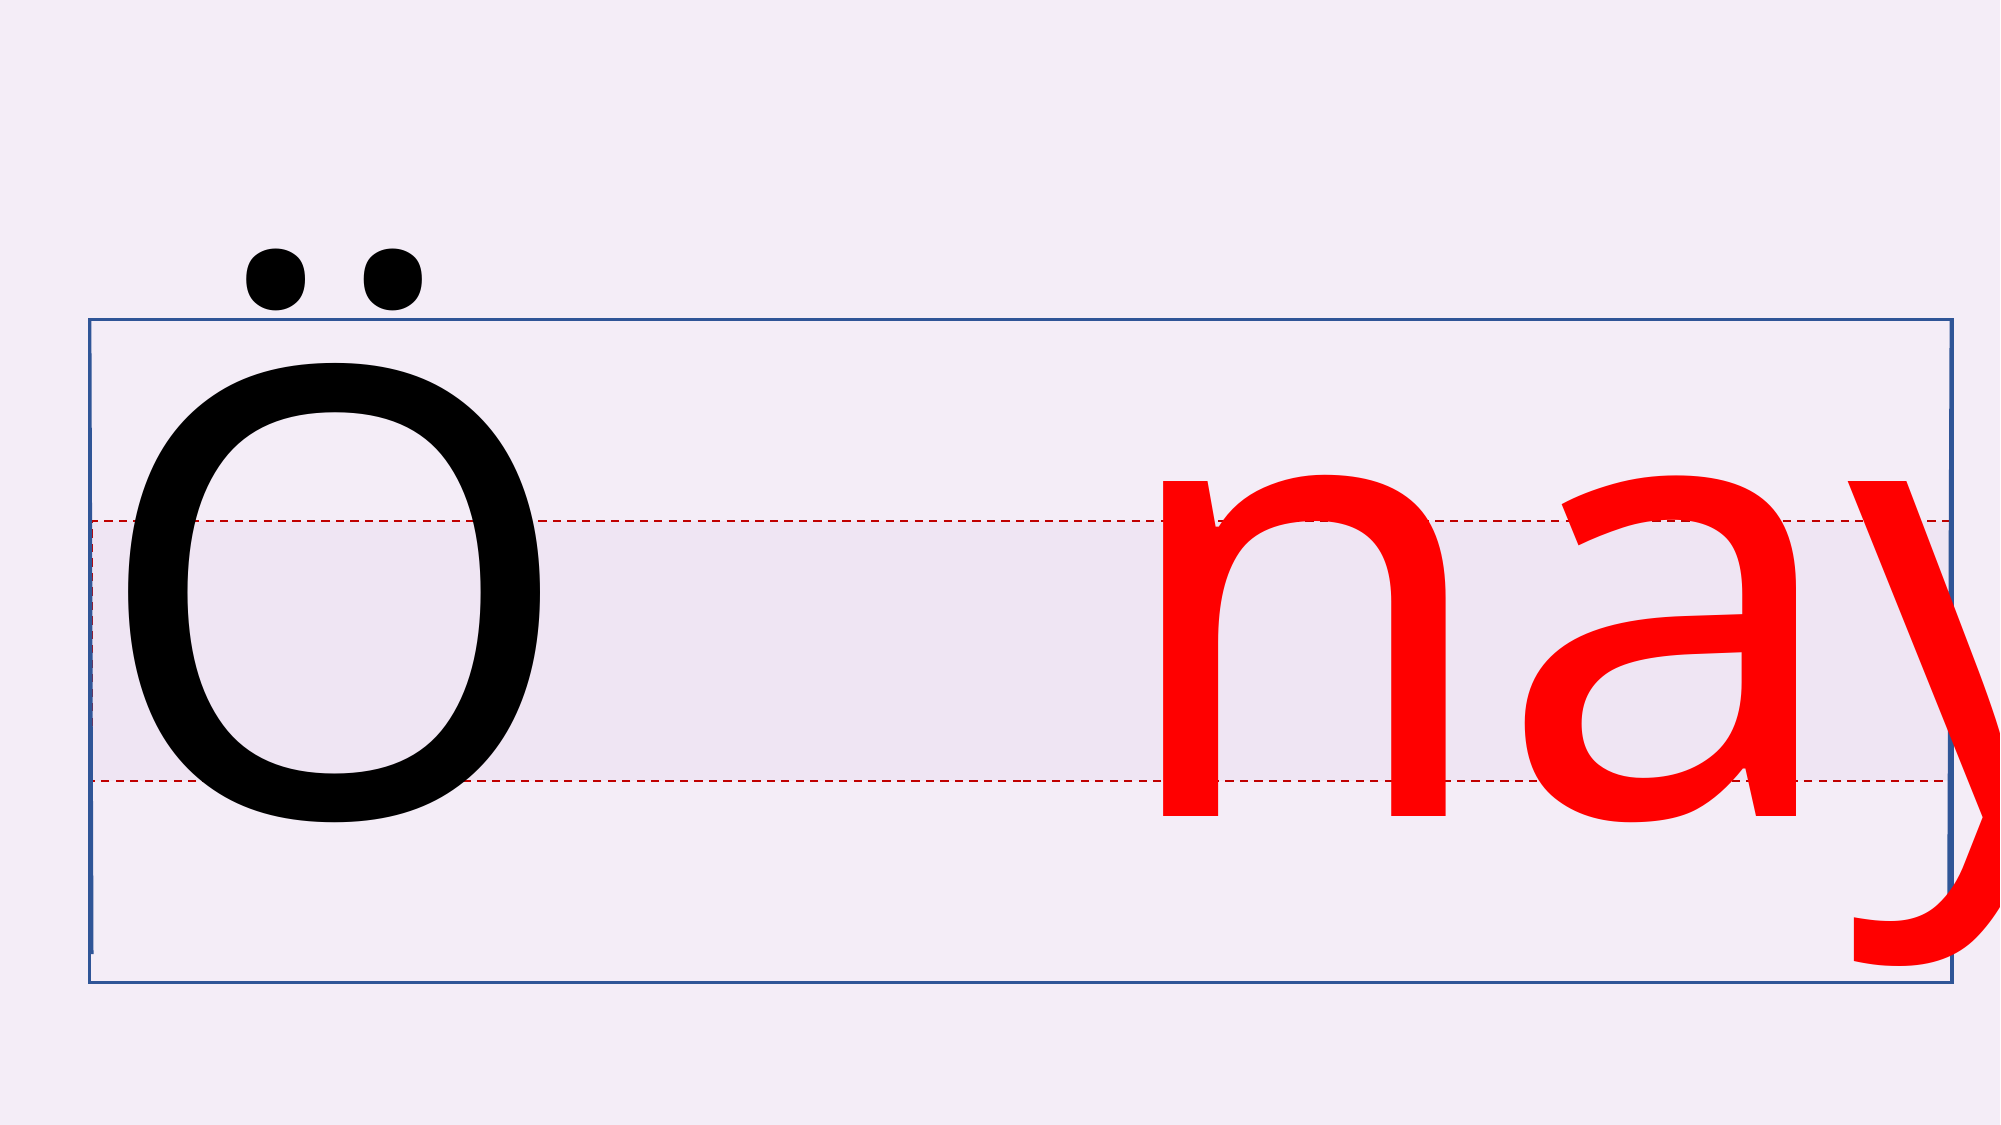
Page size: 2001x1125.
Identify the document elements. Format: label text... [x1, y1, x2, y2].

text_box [89, 319, 1953, 983]
subtitle Ö [75, 269, 1095, 1048]
text_box nay [1095, 269, 2000, 1093]
